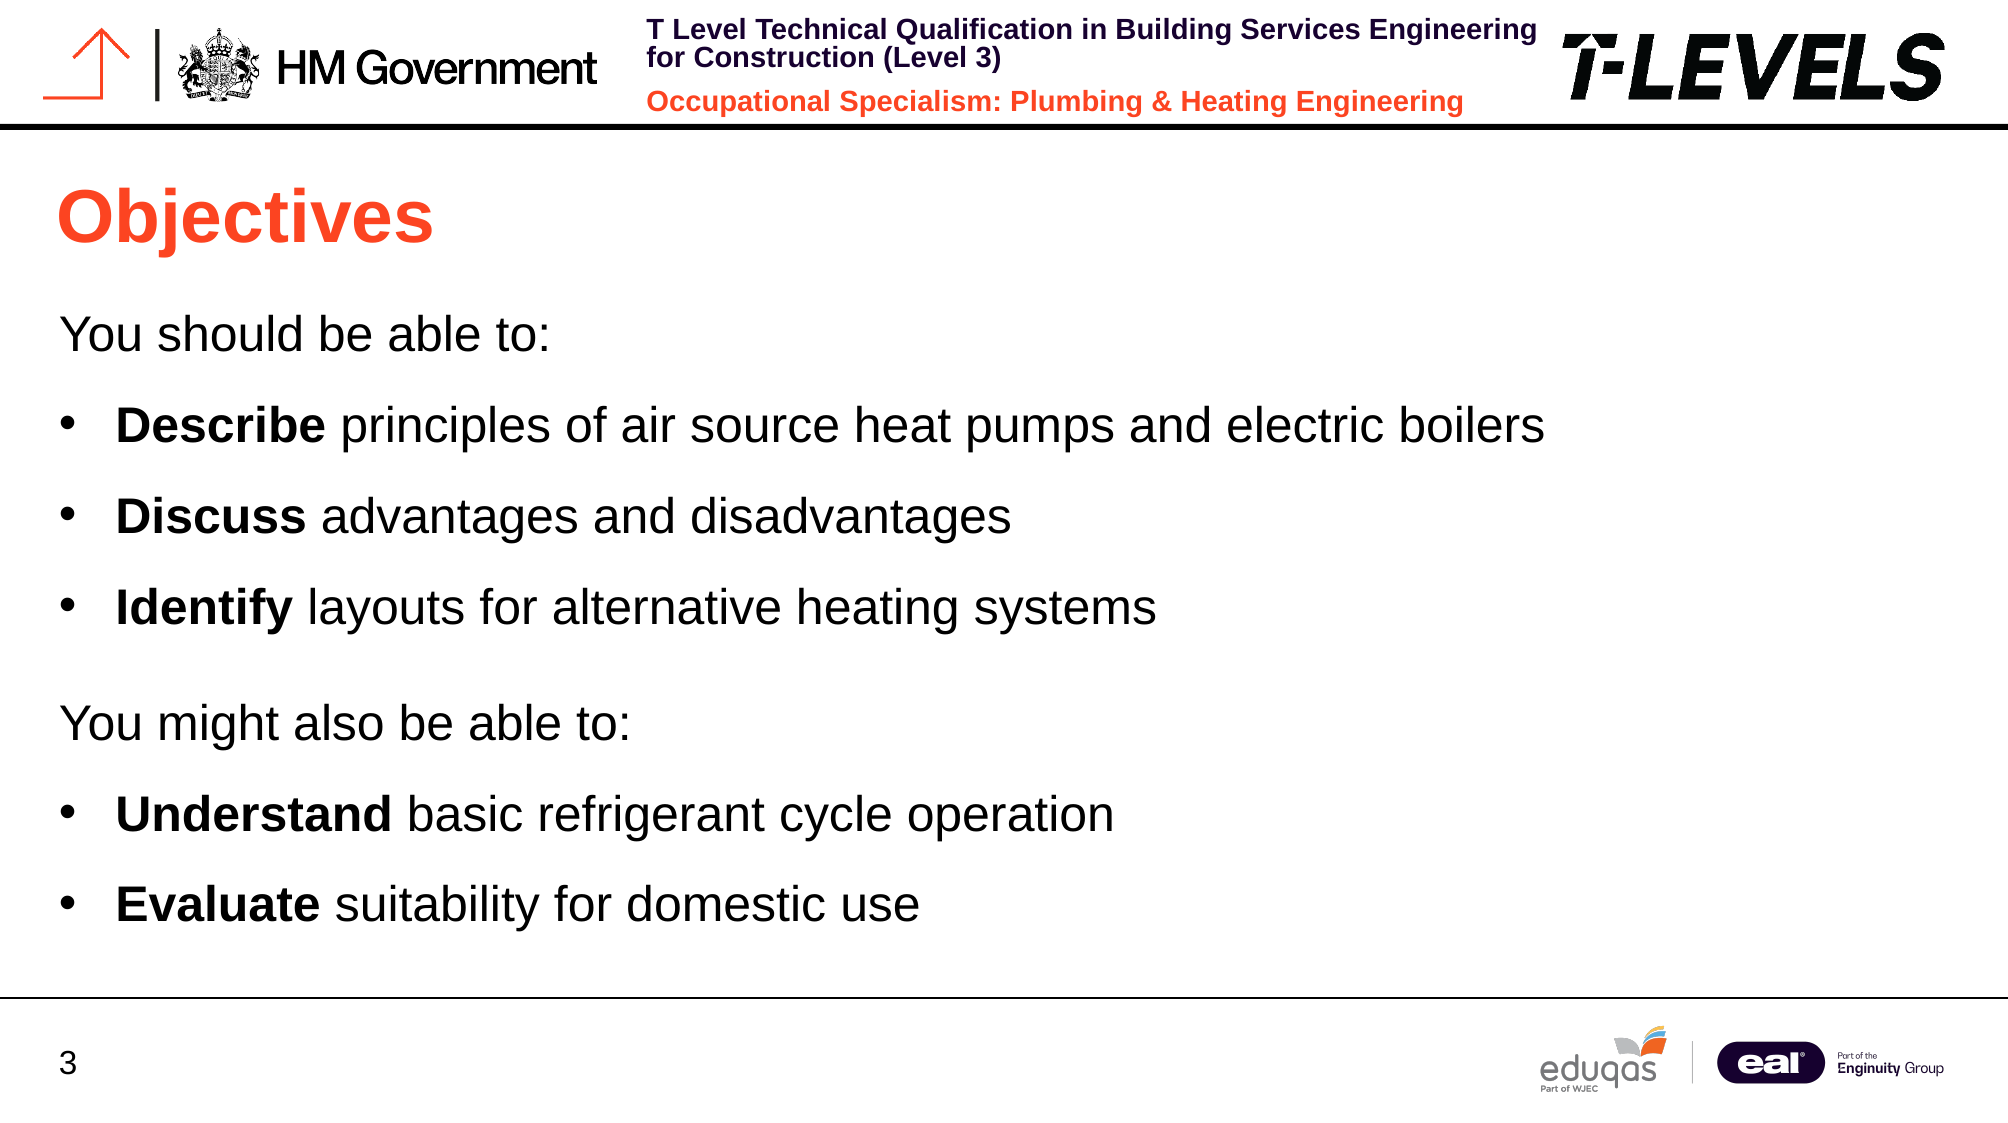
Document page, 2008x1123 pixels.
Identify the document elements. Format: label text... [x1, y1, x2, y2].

picture [1543, 25, 1964, 108]
picture [38, 27, 136, 100]
list You should be able to: Describe principles of air source heat pumps and electric boilers Discuss advantages and disadvantages Identify layouts for alternative heating systems You might also be able to: Understand basic refrigerant cycle operation Evaluate suitability for domestic use [59, 295, 1957, 975]
picture [1535, 1021, 1949, 1097]
title Objectives [41, 111, 1949, 314]
picture [155, 28, 597, 102]
